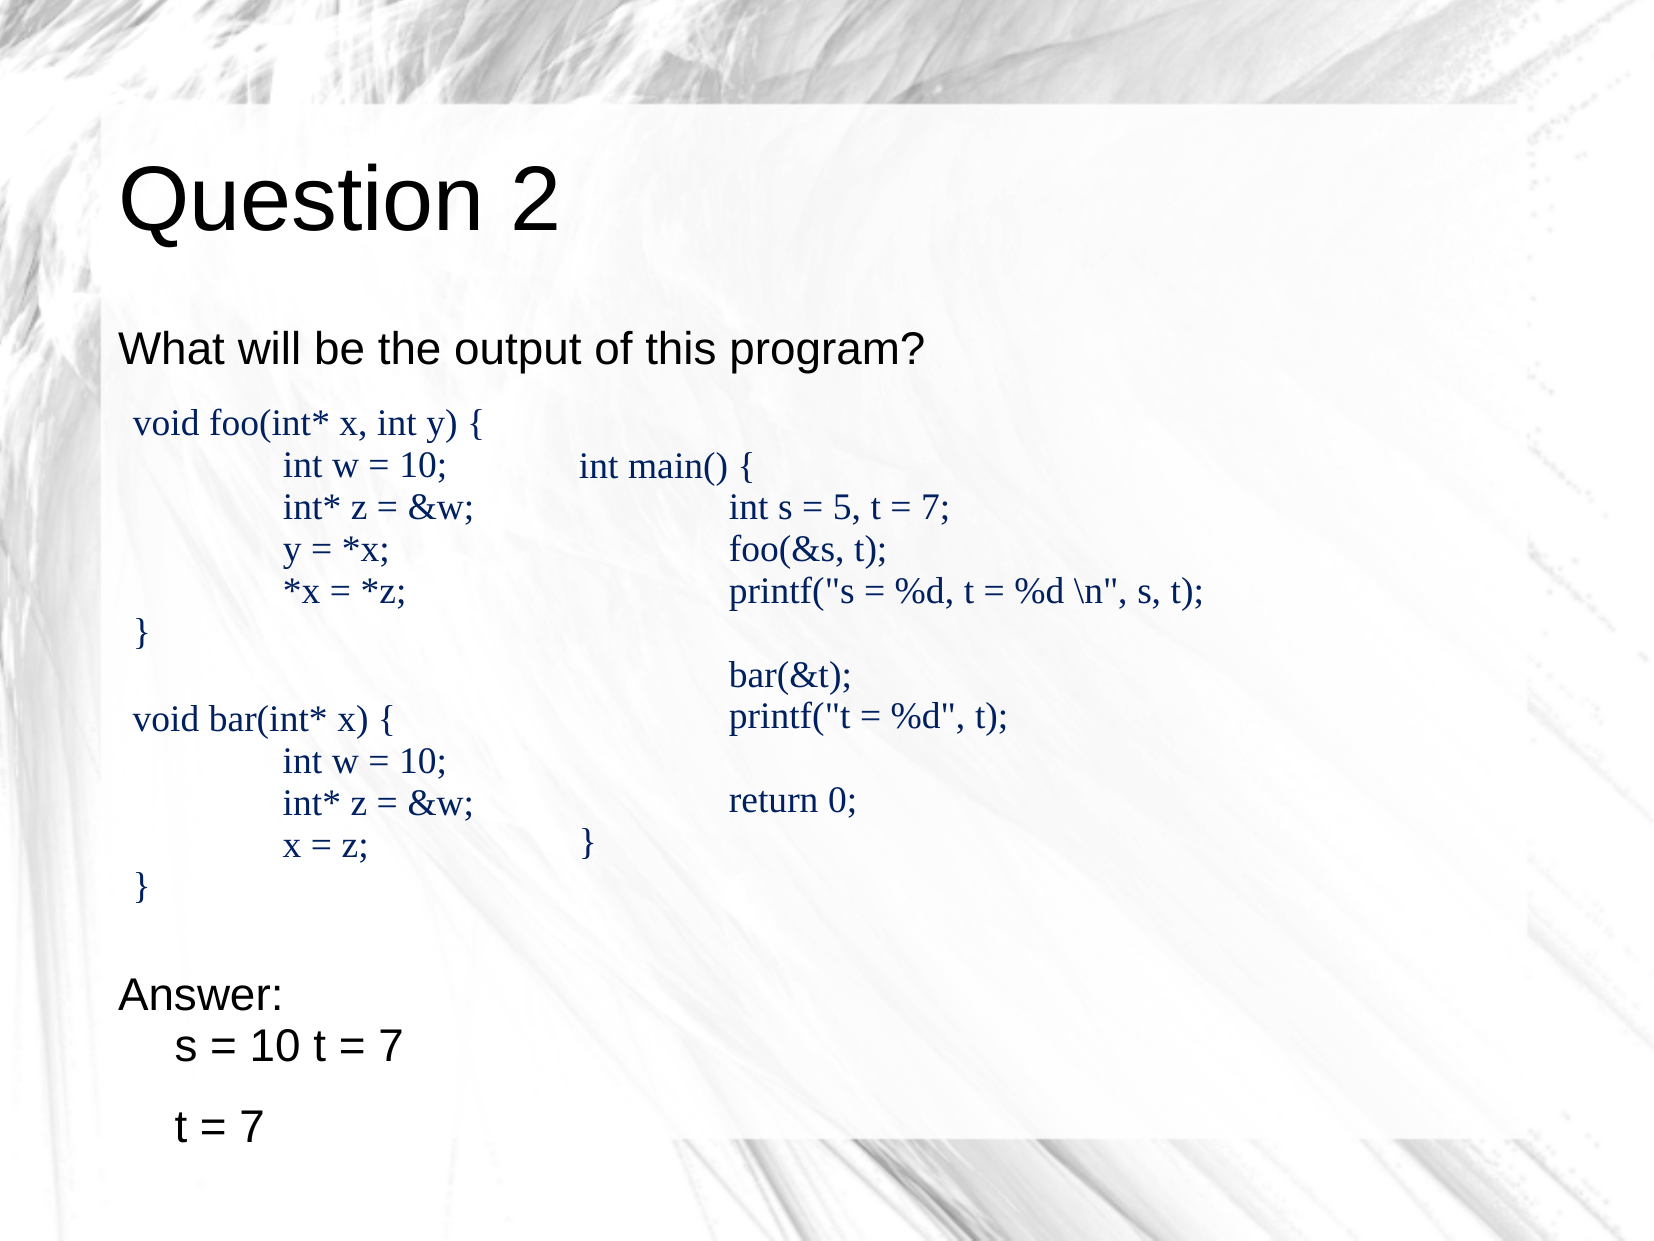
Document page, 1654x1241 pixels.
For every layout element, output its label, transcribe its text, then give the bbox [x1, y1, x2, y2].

title Question 2 [118, 93, 1506, 299]
text_box int main() { int s = 5, t = 7; foo(&s, t); printf("s = %d, t = %d \n", s, t); bar(&t); printf("t = %d", t); return 0; } [564, 395, 1311, 996]
text_box void foo(int* x, int y) { int w = 10; int* z = &w; y = *x; *x = *z; } [118, 395, 564, 649]
list What will be the output of this program? Answer: s = 10 t = 7 t = 7 [118, 319, 1571, 1109]
text_box void bar(int* x) { int w = 10; int* z = &w; x = z; } [117, 649, 864, 915]
picture [0, 0, 1654, 1241]
